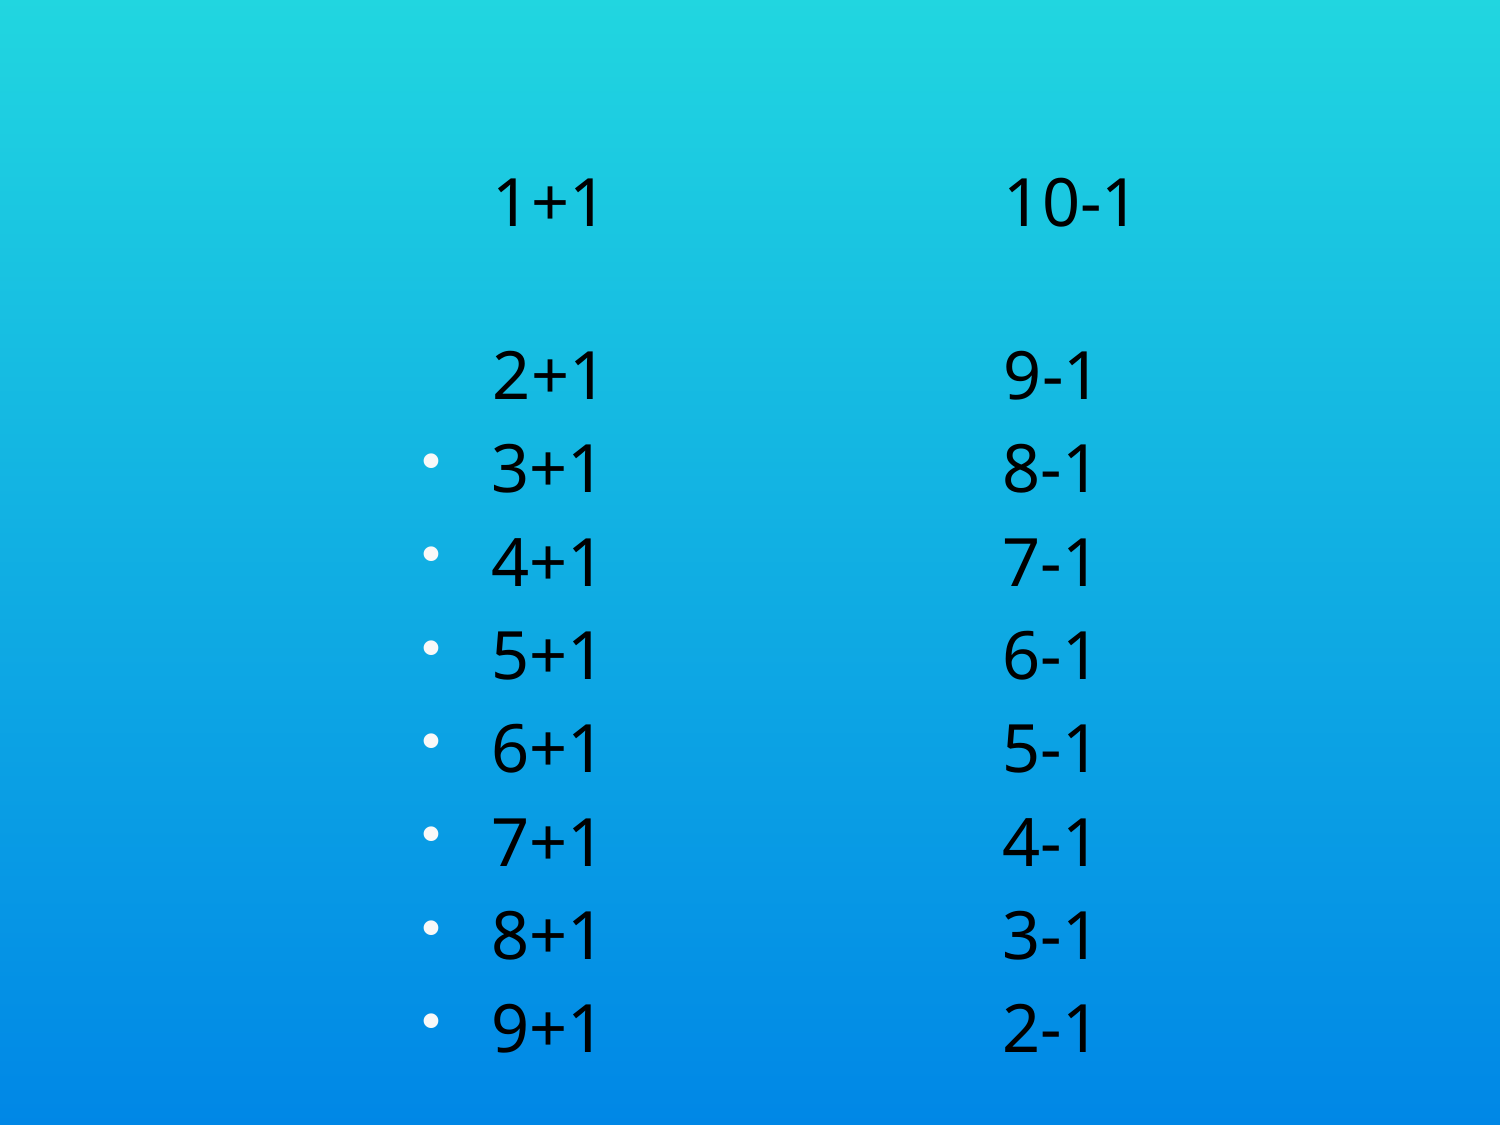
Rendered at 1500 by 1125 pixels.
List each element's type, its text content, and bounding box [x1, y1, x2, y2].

list 1+1 10-1 2+1 9-1 3+1 8-1 4+1 7-1 5+1 6-1 6+1 5-1 7+1 4-1 8+1 3-1 9+1 2-1 [386, 152, 1500, 925]
